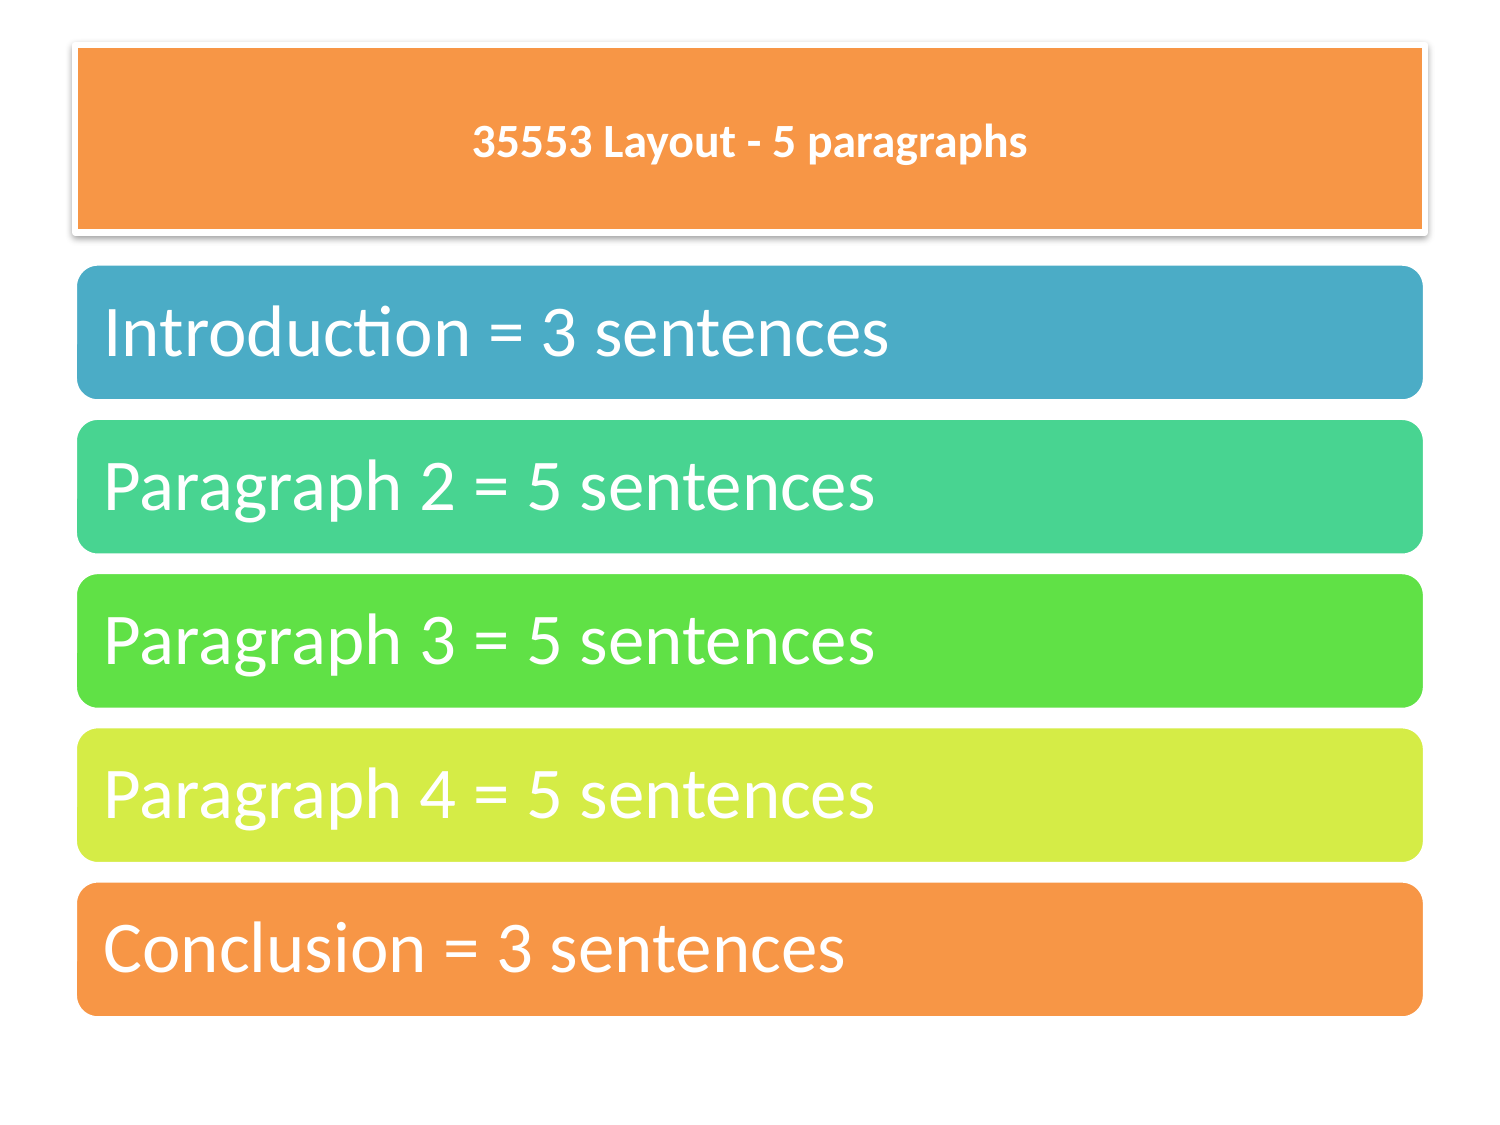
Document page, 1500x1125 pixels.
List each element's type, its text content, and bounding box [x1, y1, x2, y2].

title 35553 Layout - 5 paragraphs [72, 42, 1428, 236]
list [74, 262, 1426, 1020]
